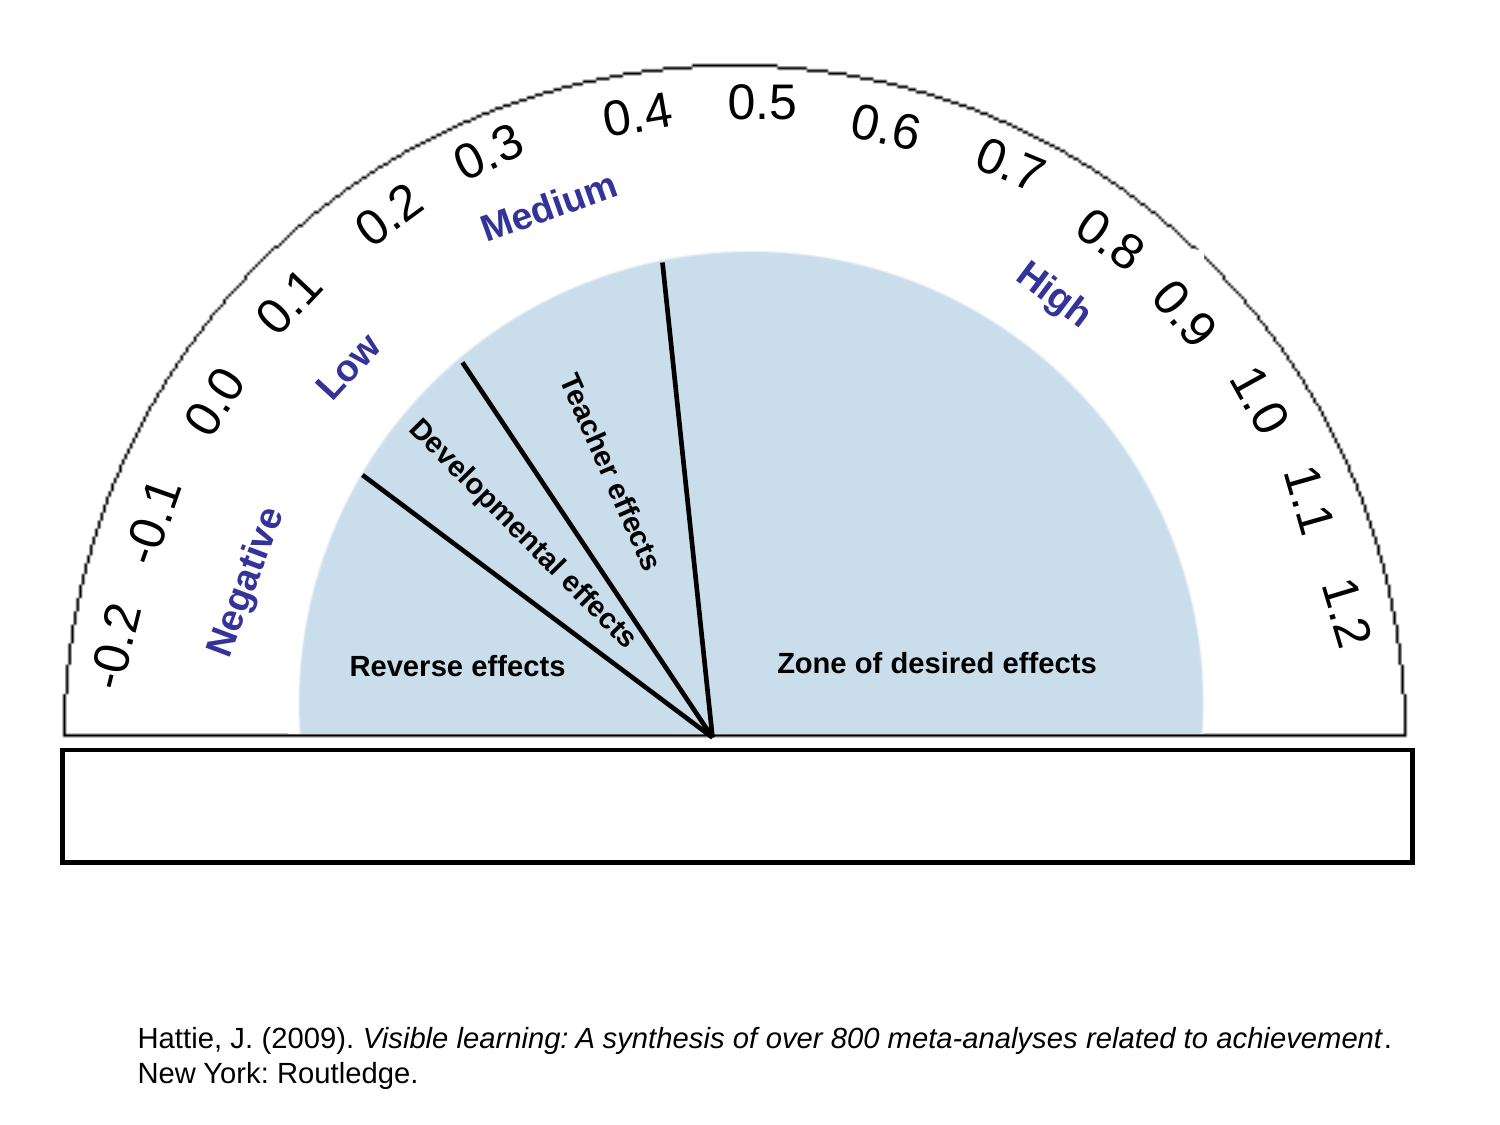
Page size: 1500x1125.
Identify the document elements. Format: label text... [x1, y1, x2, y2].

text_box Hattie, J. (2009). Visible learning: A synthesis of over 800 meta-analyses related to achievement. New York: Routledge. [123, 1012, 1416, 1098]
text_box [992, 760, 1413, 863]
picture [0, 33, 1451, 951]
text_box [62, 760, 498, 863]
